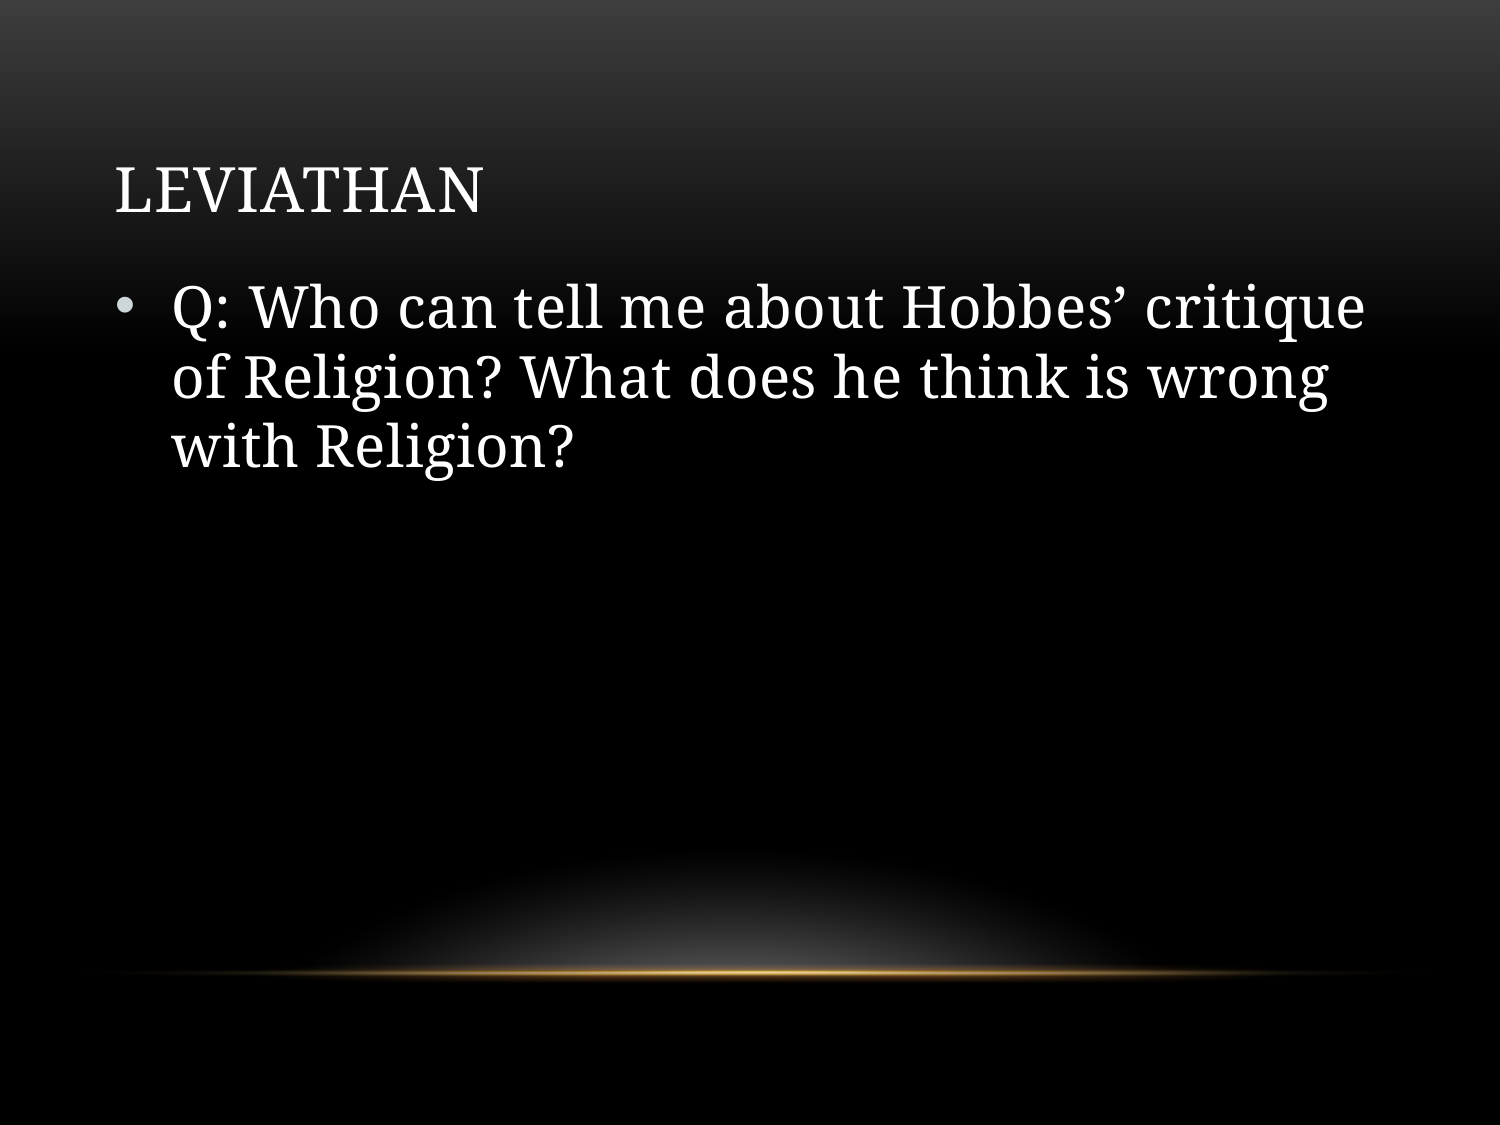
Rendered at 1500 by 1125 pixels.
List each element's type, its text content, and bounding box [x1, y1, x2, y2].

picture [0, 0, 1500, 1125]
list Q: Who can tell me about Hobbes’ critique of Religion? What does he think is wrong with Religion? [99, 262, 1400, 938]
title Leviathan [99, 45, 1400, 233]
